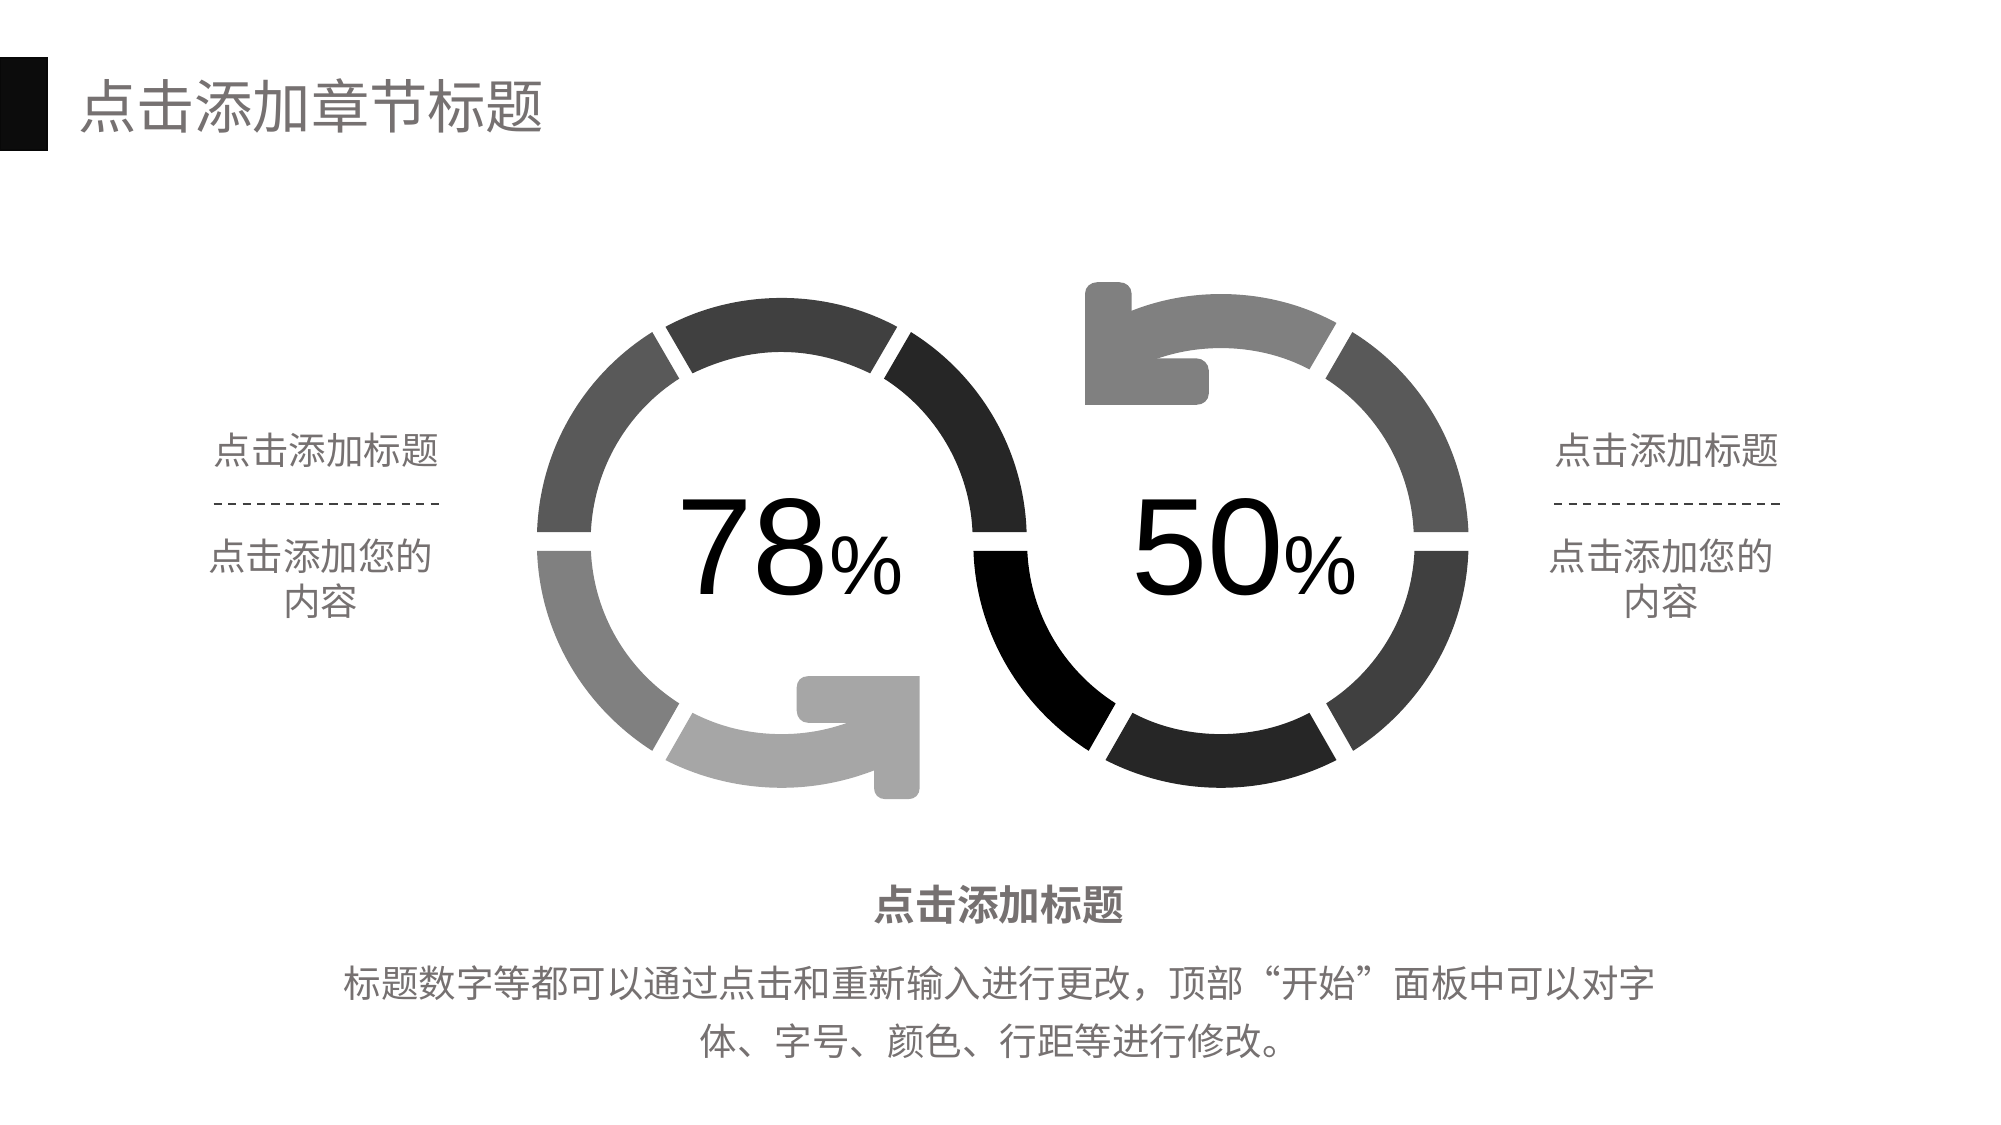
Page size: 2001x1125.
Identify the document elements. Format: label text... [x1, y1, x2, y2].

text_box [1085, 282, 1337, 405]
text_box [537, 332, 680, 533]
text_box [175, 419, 467, 632]
text_box [665, 297, 898, 374]
text_box [1337, 332, 1469, 533]
text_box 78% [661, 449, 919, 630]
text_box 点击添加章节标题 [63, 63, 560, 148]
text_box [1326, 550, 1469, 751]
text_box [883, 332, 1027, 533]
text_box [537, 550, 665, 751]
text_box [1105, 712, 1337, 788]
text_box 点击添加标题 [858, 871, 1139, 937]
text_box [665, 676, 920, 800]
text_box [973, 550, 1116, 751]
text_box 50% [1116, 449, 1373, 630]
text_box 标题数字等都可以通过点击和重新输入进行更改，顶部“开始”面板中可以对字体、字号、颜色、行距等进行修改。 [323, 938, 1677, 1071]
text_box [1515, 419, 1808, 632]
